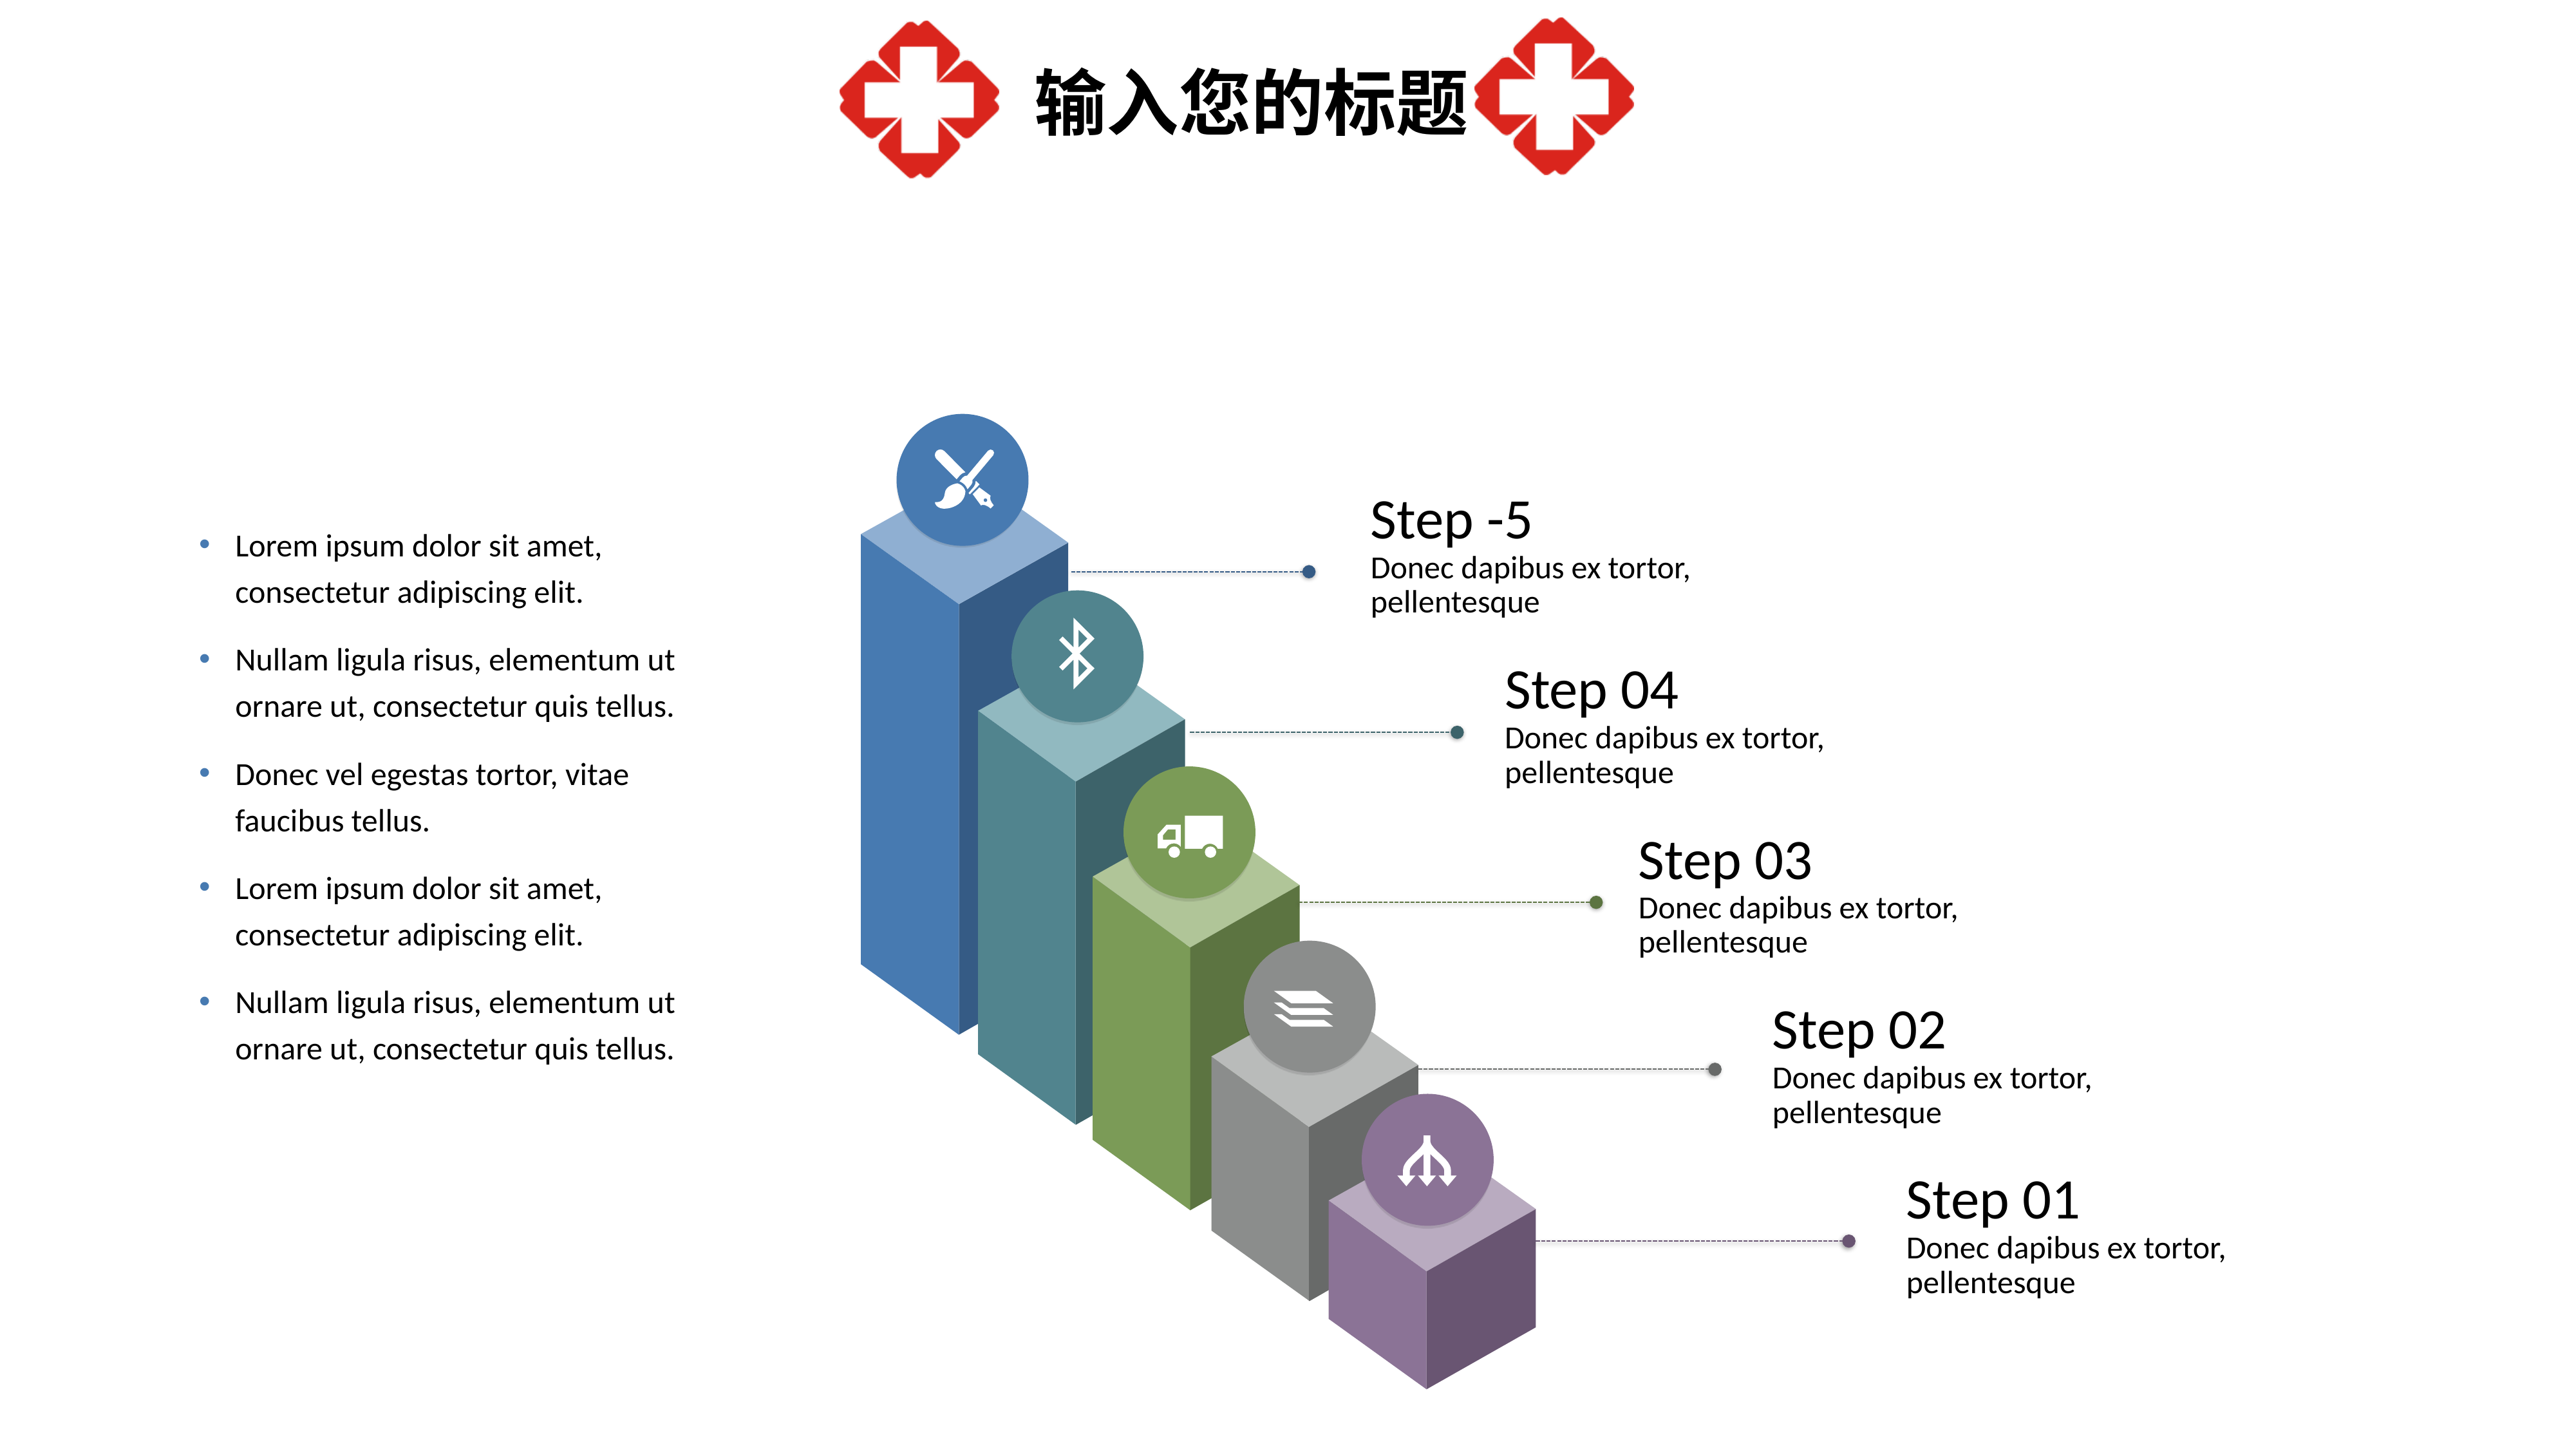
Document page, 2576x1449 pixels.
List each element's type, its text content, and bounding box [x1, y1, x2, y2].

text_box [1011, 590, 1144, 723]
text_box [896, 413, 1029, 546]
text_box 输入您的标题 [1002, 52, 1471, 149]
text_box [1328, 1139, 1536, 1390]
text_box Step 03 Donec dapibus ex tortor, pellentesque [1613, 825, 2085, 973]
text_box Step 02 Donec dapibus ex tortor, pellentesque [1746, 995, 2219, 1143]
text_box Lorem ipsum dolor sit amet, consectetur adipiscing elit. Nullam ligula risus, elementum ut ornare ut, consectetur quis tellus. Donec vel egestas tortor, vitae faucibus tellus. Lorem ipsum dolor sit amet, consectetur adipiscing elit. Nullam ligula risus, elementum ut ornare ut, consectetur quis tellus. [173, 512, 742, 1147]
text_box Step 04 Donec dapibus ex tortor, pellentesque [1479, 655, 1951, 803]
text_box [1361, 1094, 1494, 1226]
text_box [1123, 766, 1256, 899]
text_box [860, 473, 1069, 1035]
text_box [977, 649, 1185, 1125]
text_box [1211, 995, 1419, 1302]
text_box Step 01 Donec dapibus ex tortor, pellentesque [1880, 1165, 2353, 1313]
picture [839, 20, 999, 178]
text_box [1092, 815, 1300, 1211]
text_box Step -5 Donec dapibus ex tortor, pellentesque [1345, 485, 1818, 633]
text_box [1243, 940, 1376, 1073]
picture [1474, 17, 1634, 176]
